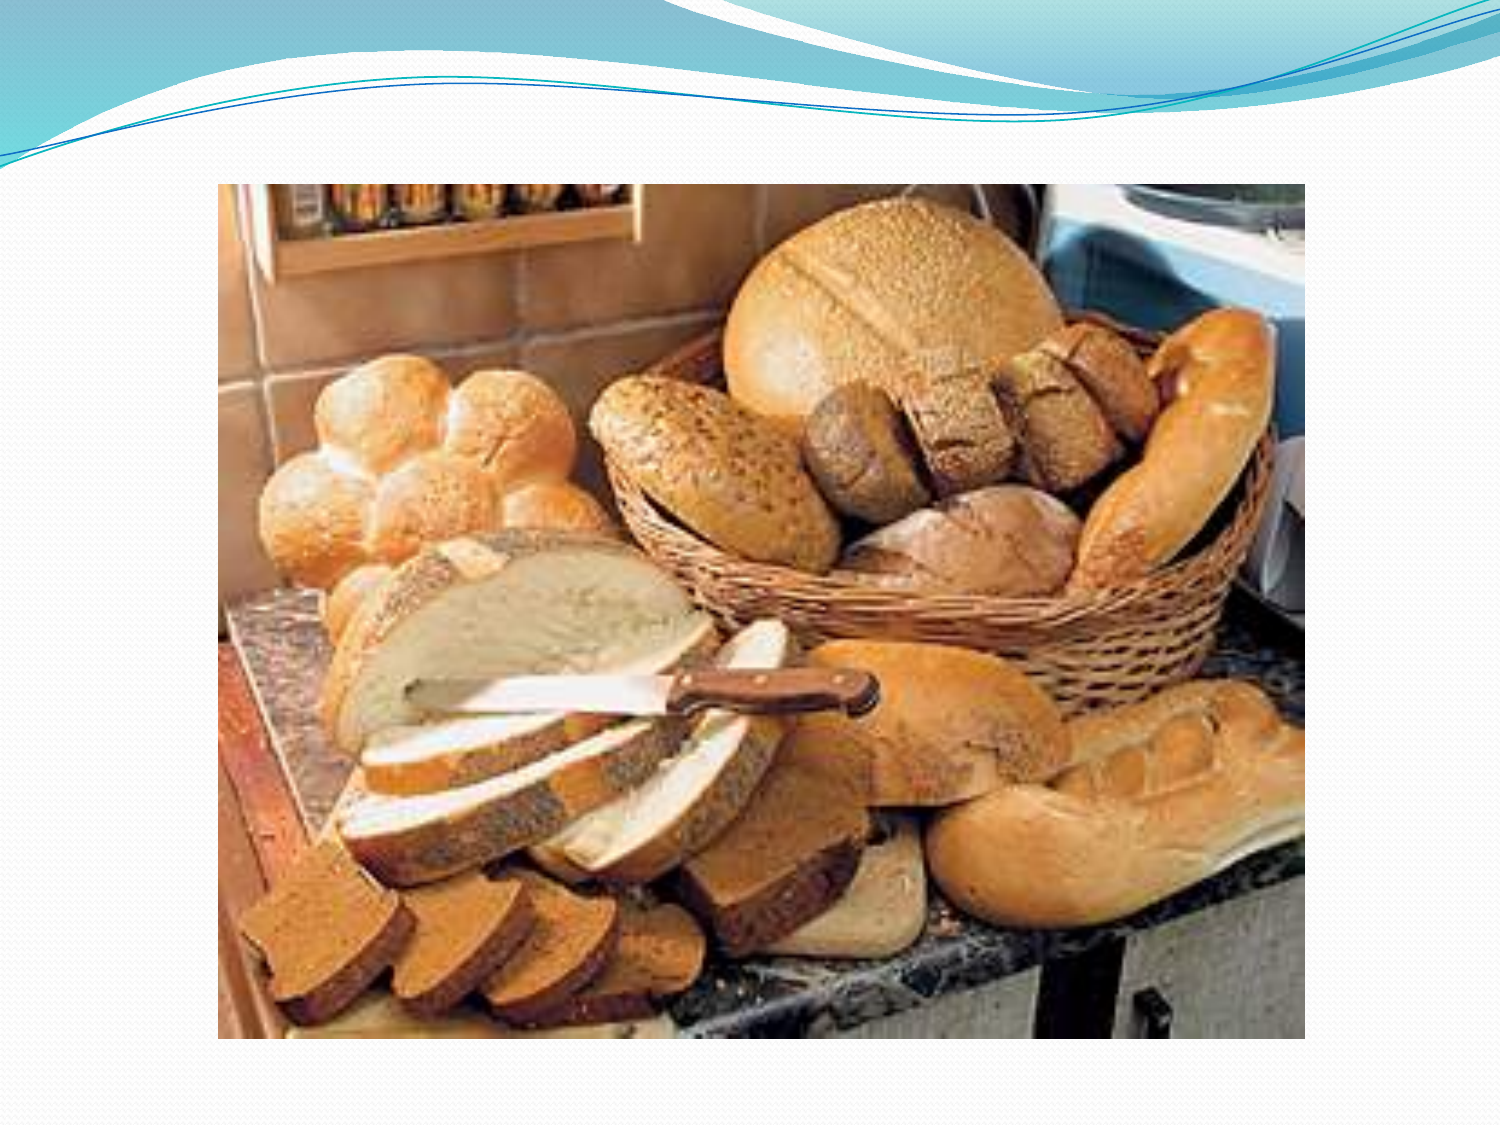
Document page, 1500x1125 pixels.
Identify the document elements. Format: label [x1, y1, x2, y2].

list [218, 184, 1305, 1040]
